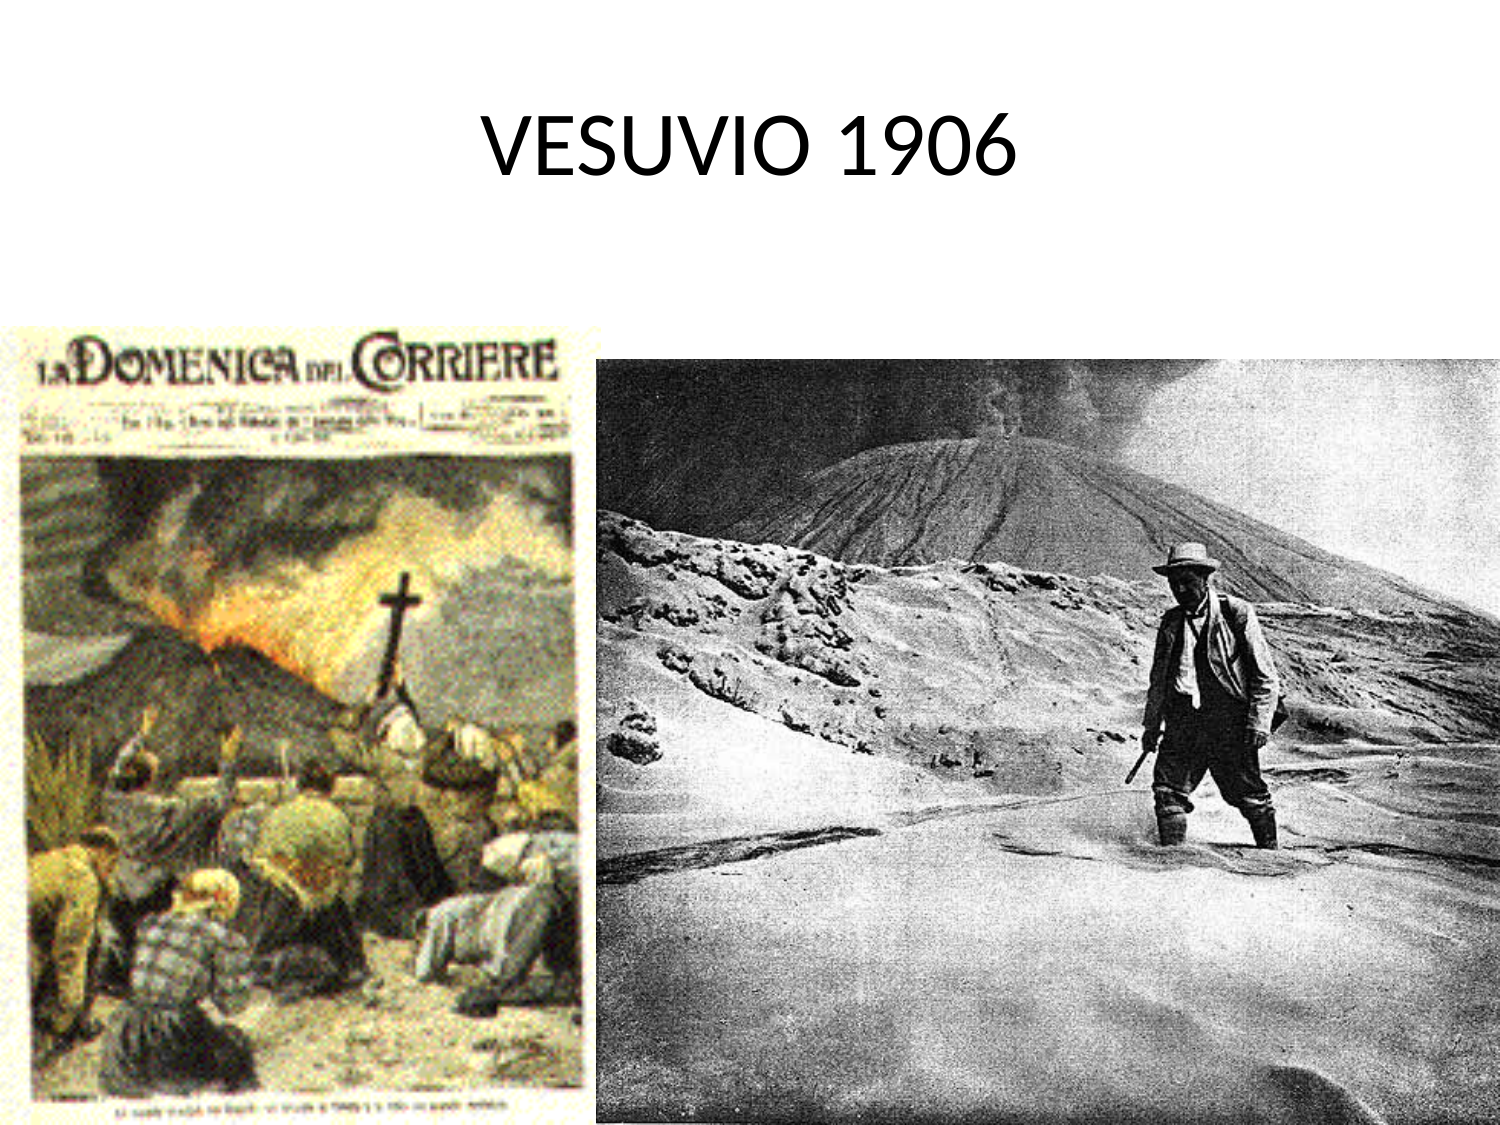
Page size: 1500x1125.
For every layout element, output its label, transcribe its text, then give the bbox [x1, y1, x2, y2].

title VESUVIO 1906 [75, 45, 1425, 233]
picture [0, 326, 1500, 1125]
